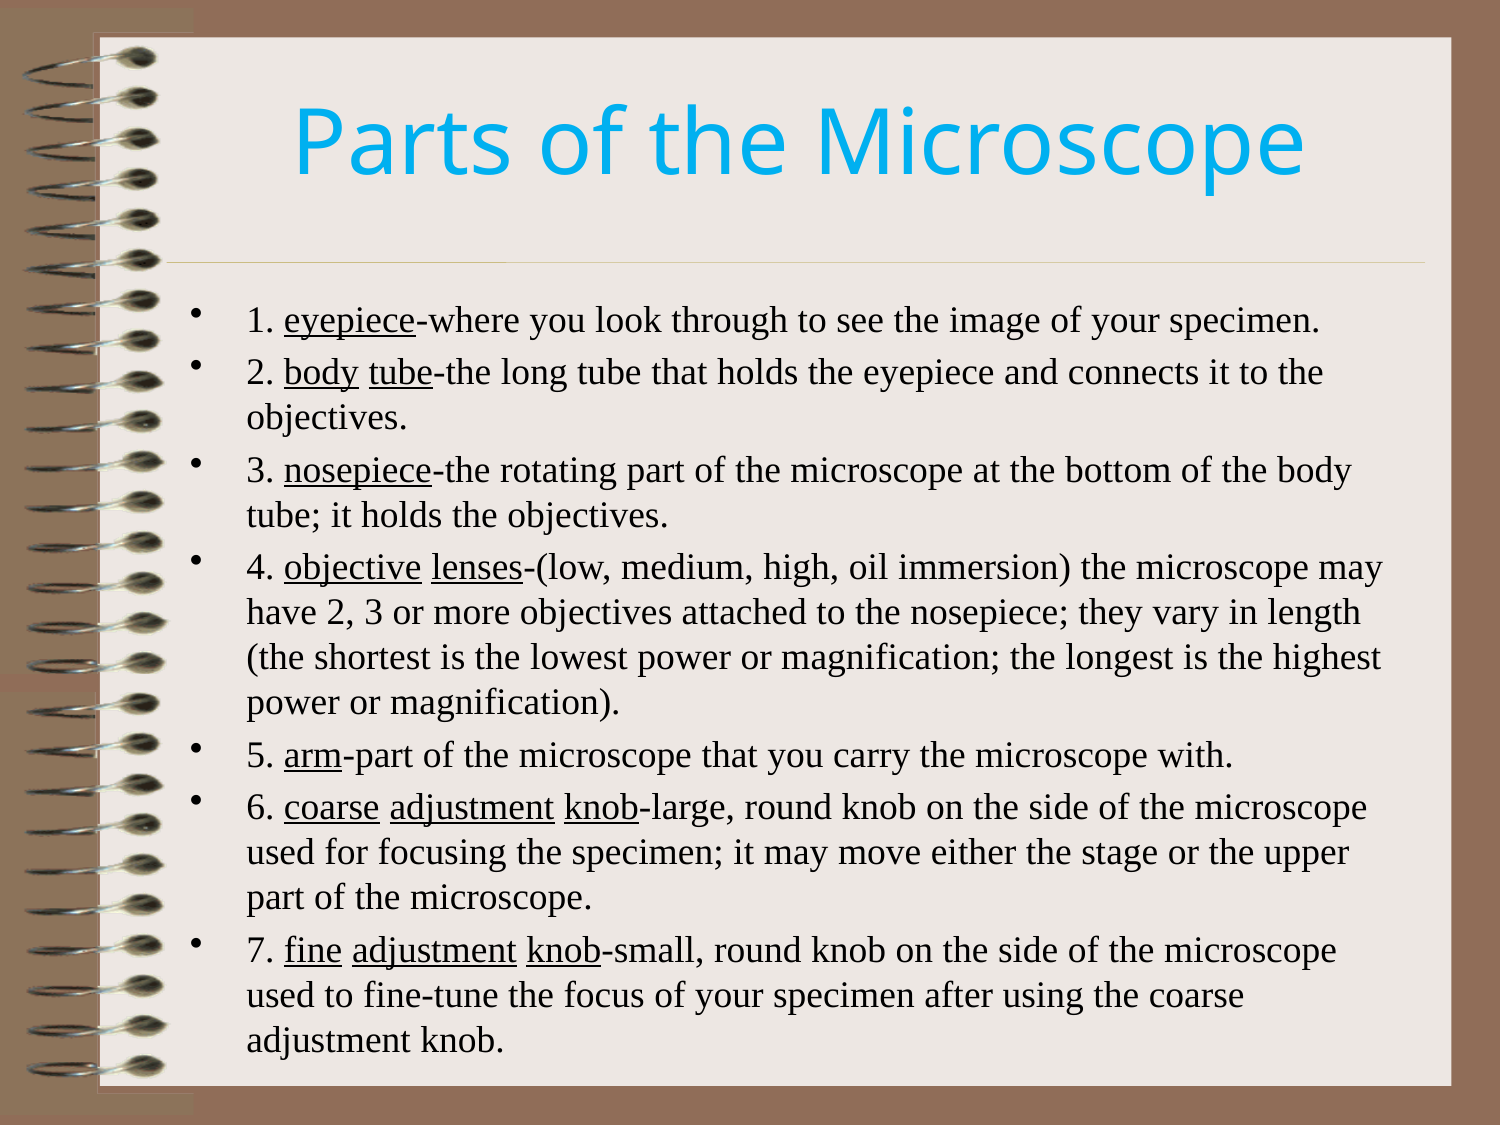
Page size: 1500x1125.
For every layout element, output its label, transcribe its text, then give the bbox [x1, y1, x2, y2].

title Parts of the Microscope [174, 62, 1426, 213]
picture [0, 692, 194, 1115]
list 1. eyepiece-where you look through to see the image of your specimen. 2. body tube-the long tube that holds the eyepiece and connects it to the objectives. 3. nosepiece-the rotating part of the microscope at the bottom of the body tube; it holds the objectives. 4. objective lenses-(low, medium, high, oil immersion) the microscope may have 2, 3 or more objectives attached to the nosepiece; they vary in length (the shortest is the lowest power or magnification; the longest is the highest power or magnification). 5. arm-part of the microscope that you carry the microscope with. 6. coarse adjustment knob-large, round knob on the side of the microscope used for focusing the specimen; it may move either the stage or the upper part of the microscope. 7. fine adjustment knob-small, round knob on the side of the microscope used to fine-tune the focus of your specimen after using the coarse adjustment knob. [174, 287, 1426, 1063]
picture [0, 8, 194, 674]
